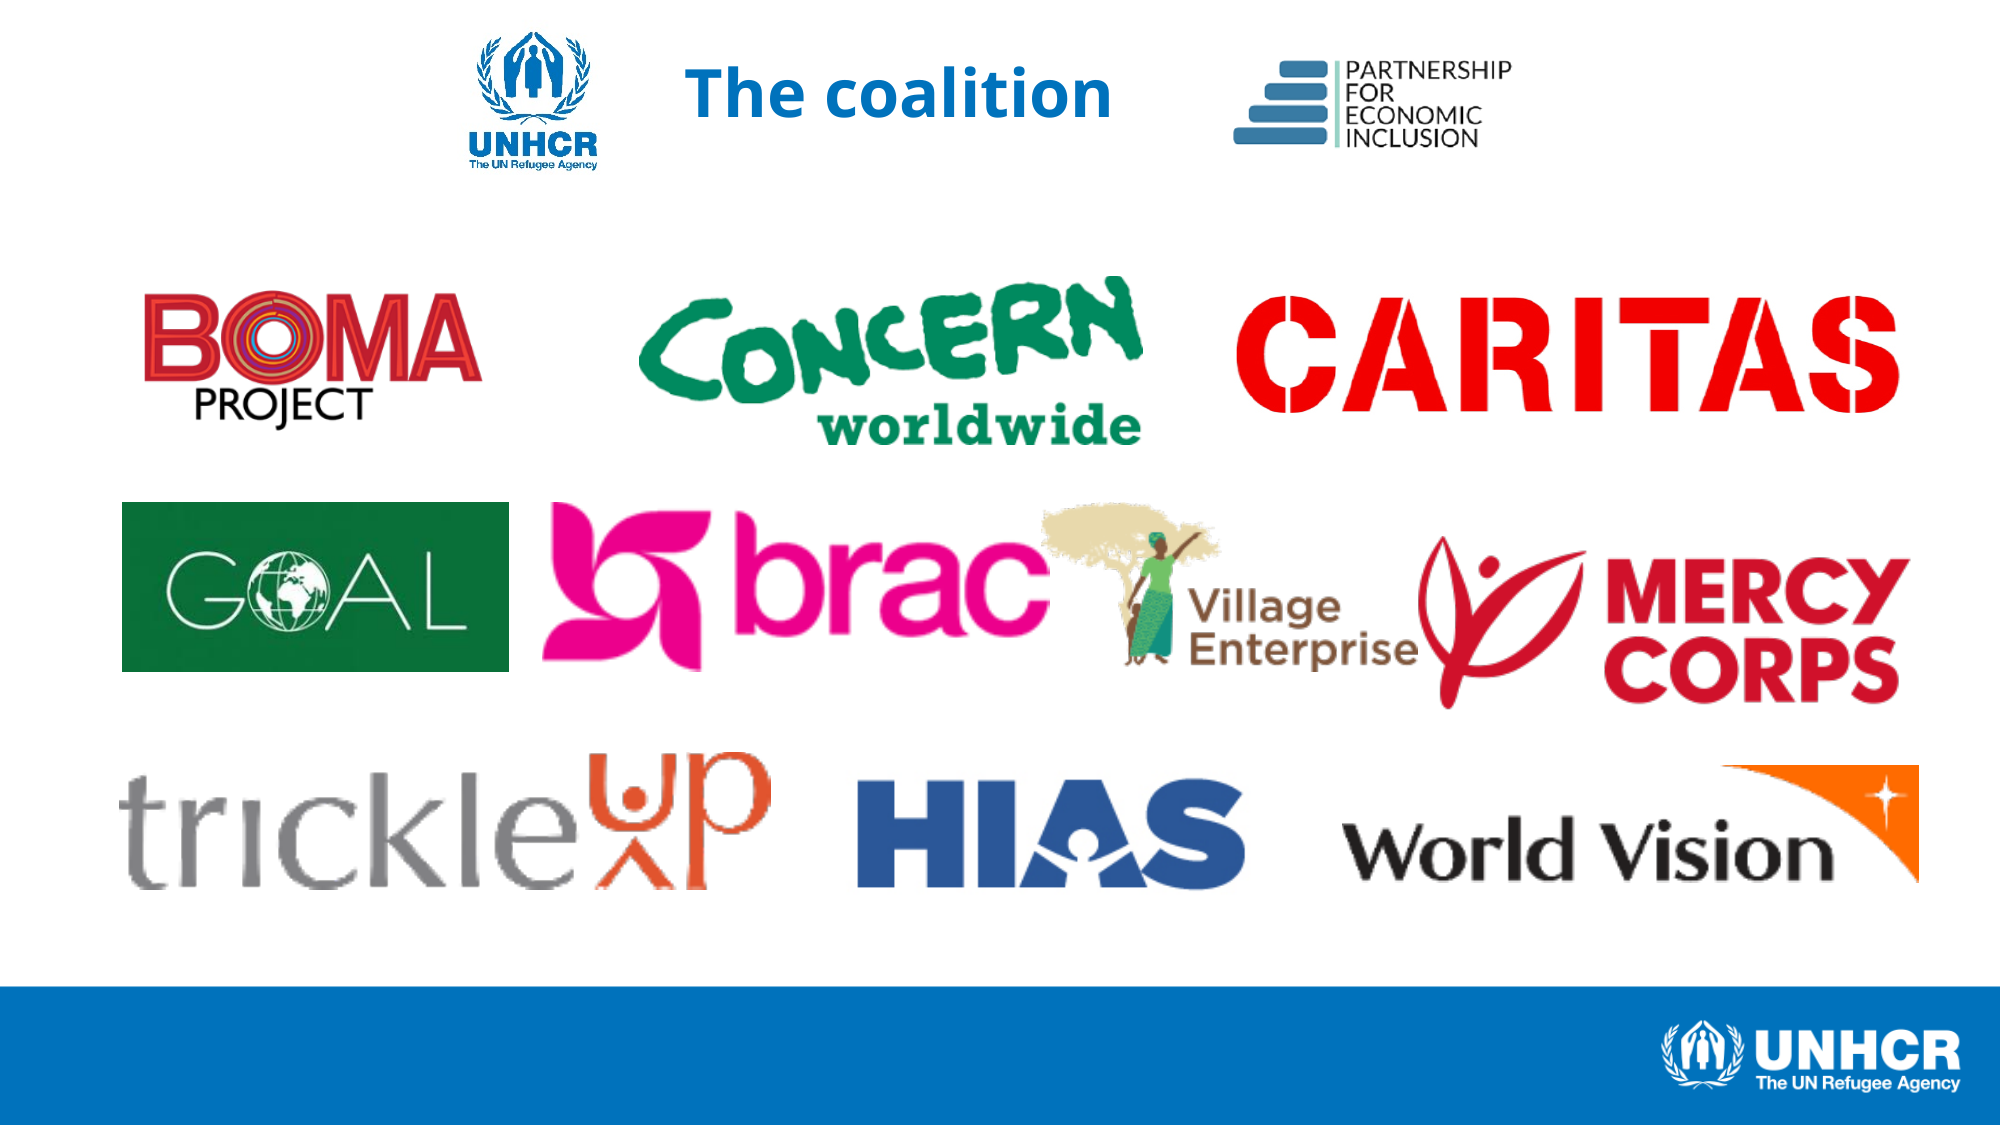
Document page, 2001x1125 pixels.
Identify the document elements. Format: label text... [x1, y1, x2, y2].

picture [1215, 41, 1548, 160]
text_box The coalition [657, 0, 1143, 183]
picture [542, 502, 1914, 712]
picture [1187, 267, 1910, 445]
picture [832, 758, 1266, 916]
picture [122, 502, 509, 672]
picture [144, 275, 483, 446]
picture [639, 275, 1143, 446]
picture [1341, 765, 1919, 884]
picture [119, 752, 771, 890]
picture [0, 986, 2000, 1125]
picture [444, 7, 622, 195]
